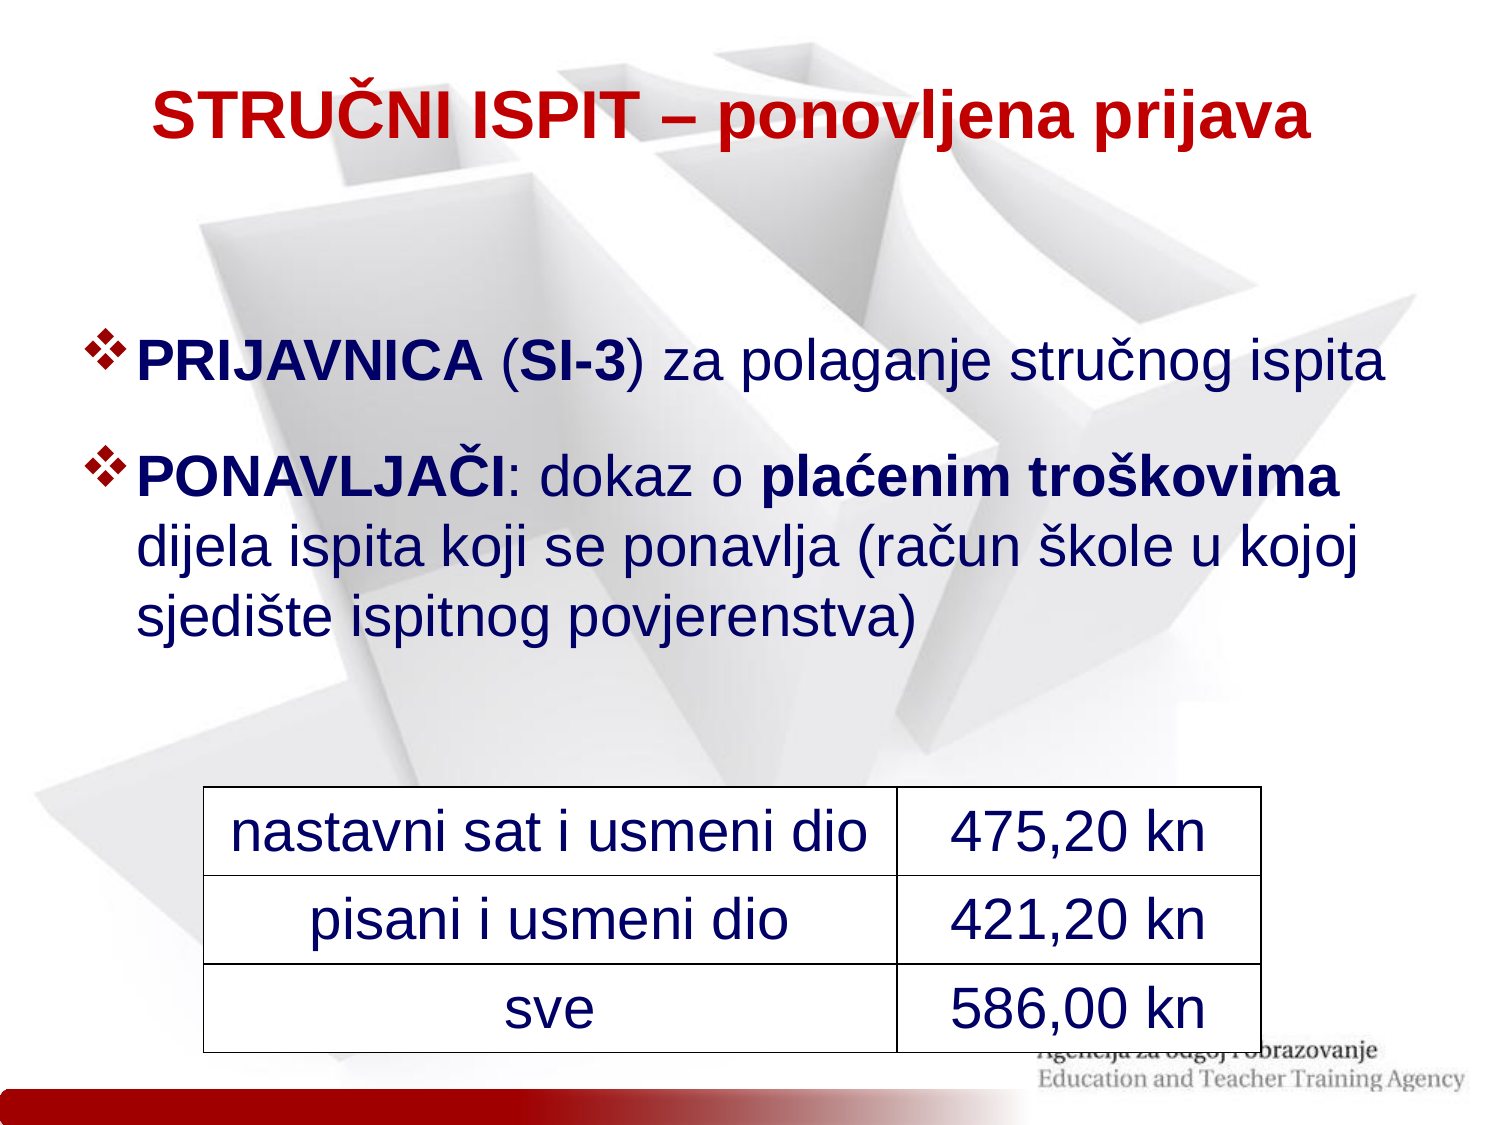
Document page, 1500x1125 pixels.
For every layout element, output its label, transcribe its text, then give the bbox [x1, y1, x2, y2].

table_cell pisani i usmeni dio [204, 876, 896, 963]
table_cell 421,20 kn [898, 876, 1260, 963]
table_header nastavni sat i usmeni dio [204, 788, 896, 875]
table_cell sve [204, 965, 896, 1052]
list PRIJAVNICA (SI-3) za polaganje stručnog ispita PONAVLJAČI: dokaz o plaćenim troškovima dijela ispita koji se ponavlja (račun škole u kojoj sjedište ispitnog povjerenstva) [64, 314, 1415, 752]
table_cell 586,00 kn [898, 965, 1260, 1052]
title STRUČNI ISPIT – ponovljena prijava [41, 42, 1424, 181]
table_header 475,20 kn [898, 788, 1260, 875]
picture [5, 0, 1495, 1125]
